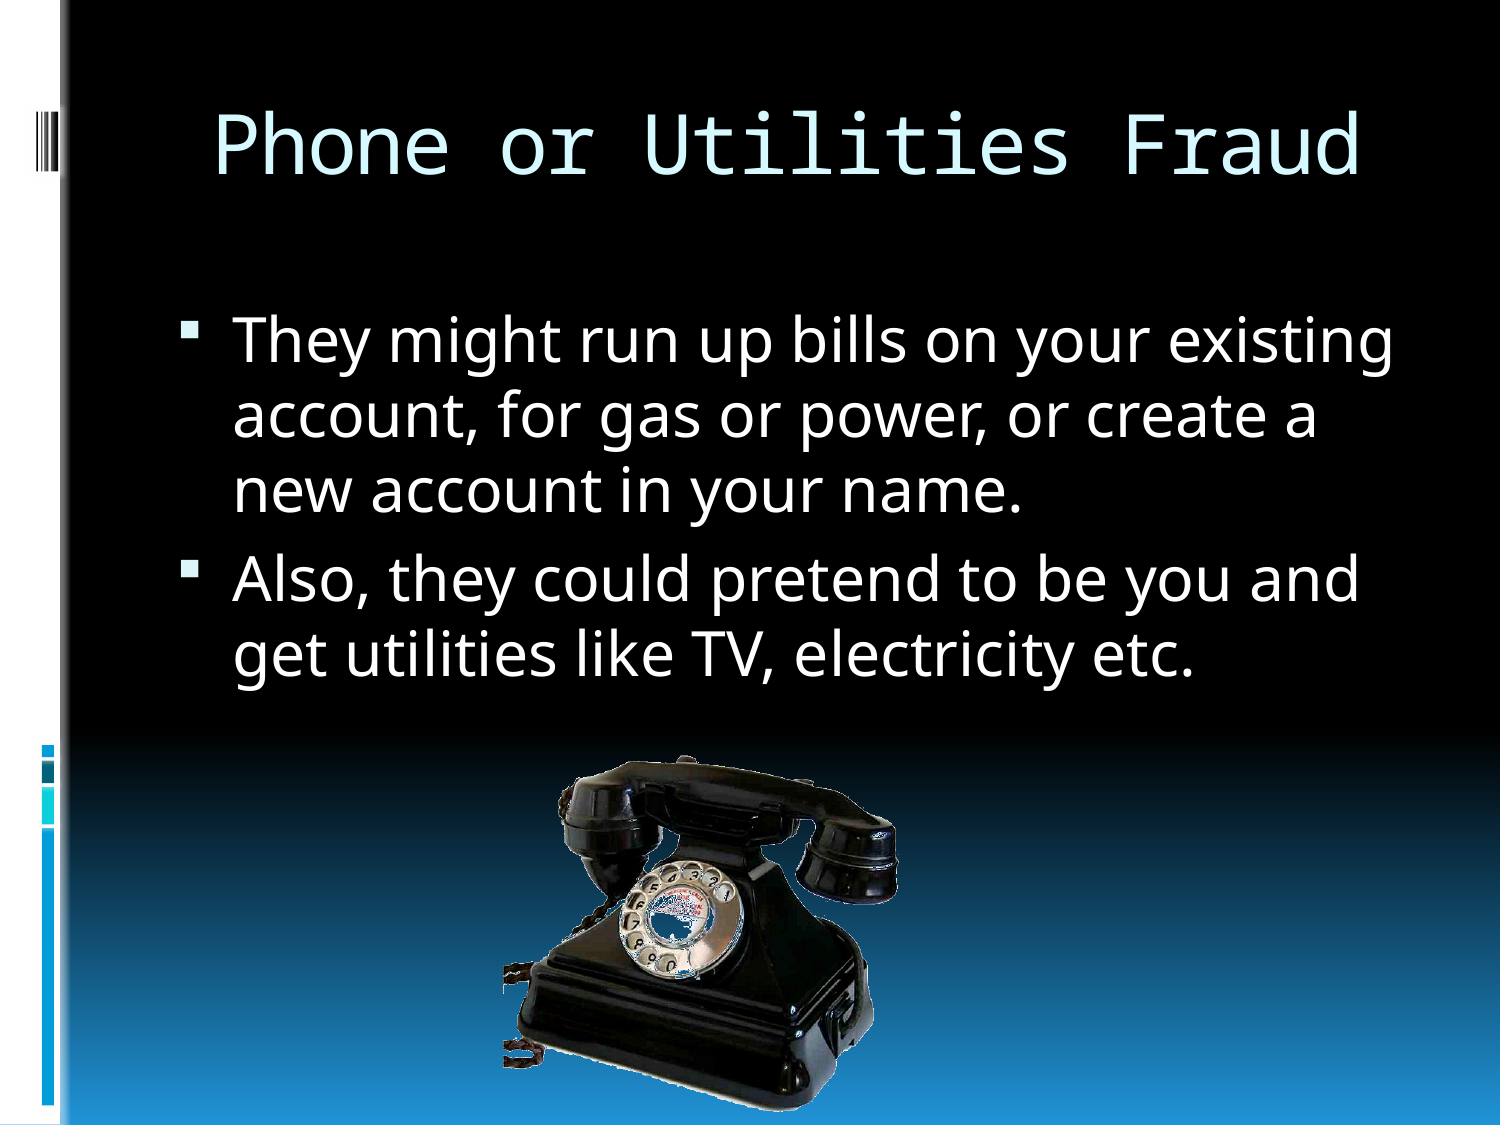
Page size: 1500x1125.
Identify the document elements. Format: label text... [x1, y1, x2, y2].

title Phone or Utilities Fraud [150, 83, 1425, 234]
list They might run up bills on your existing account, for gas or power, or create a new account in your name. Also, they could pretend to be you and get utilities like TV, electricity etc. [150, 292, 1425, 1043]
picture [503, 753, 908, 1125]
